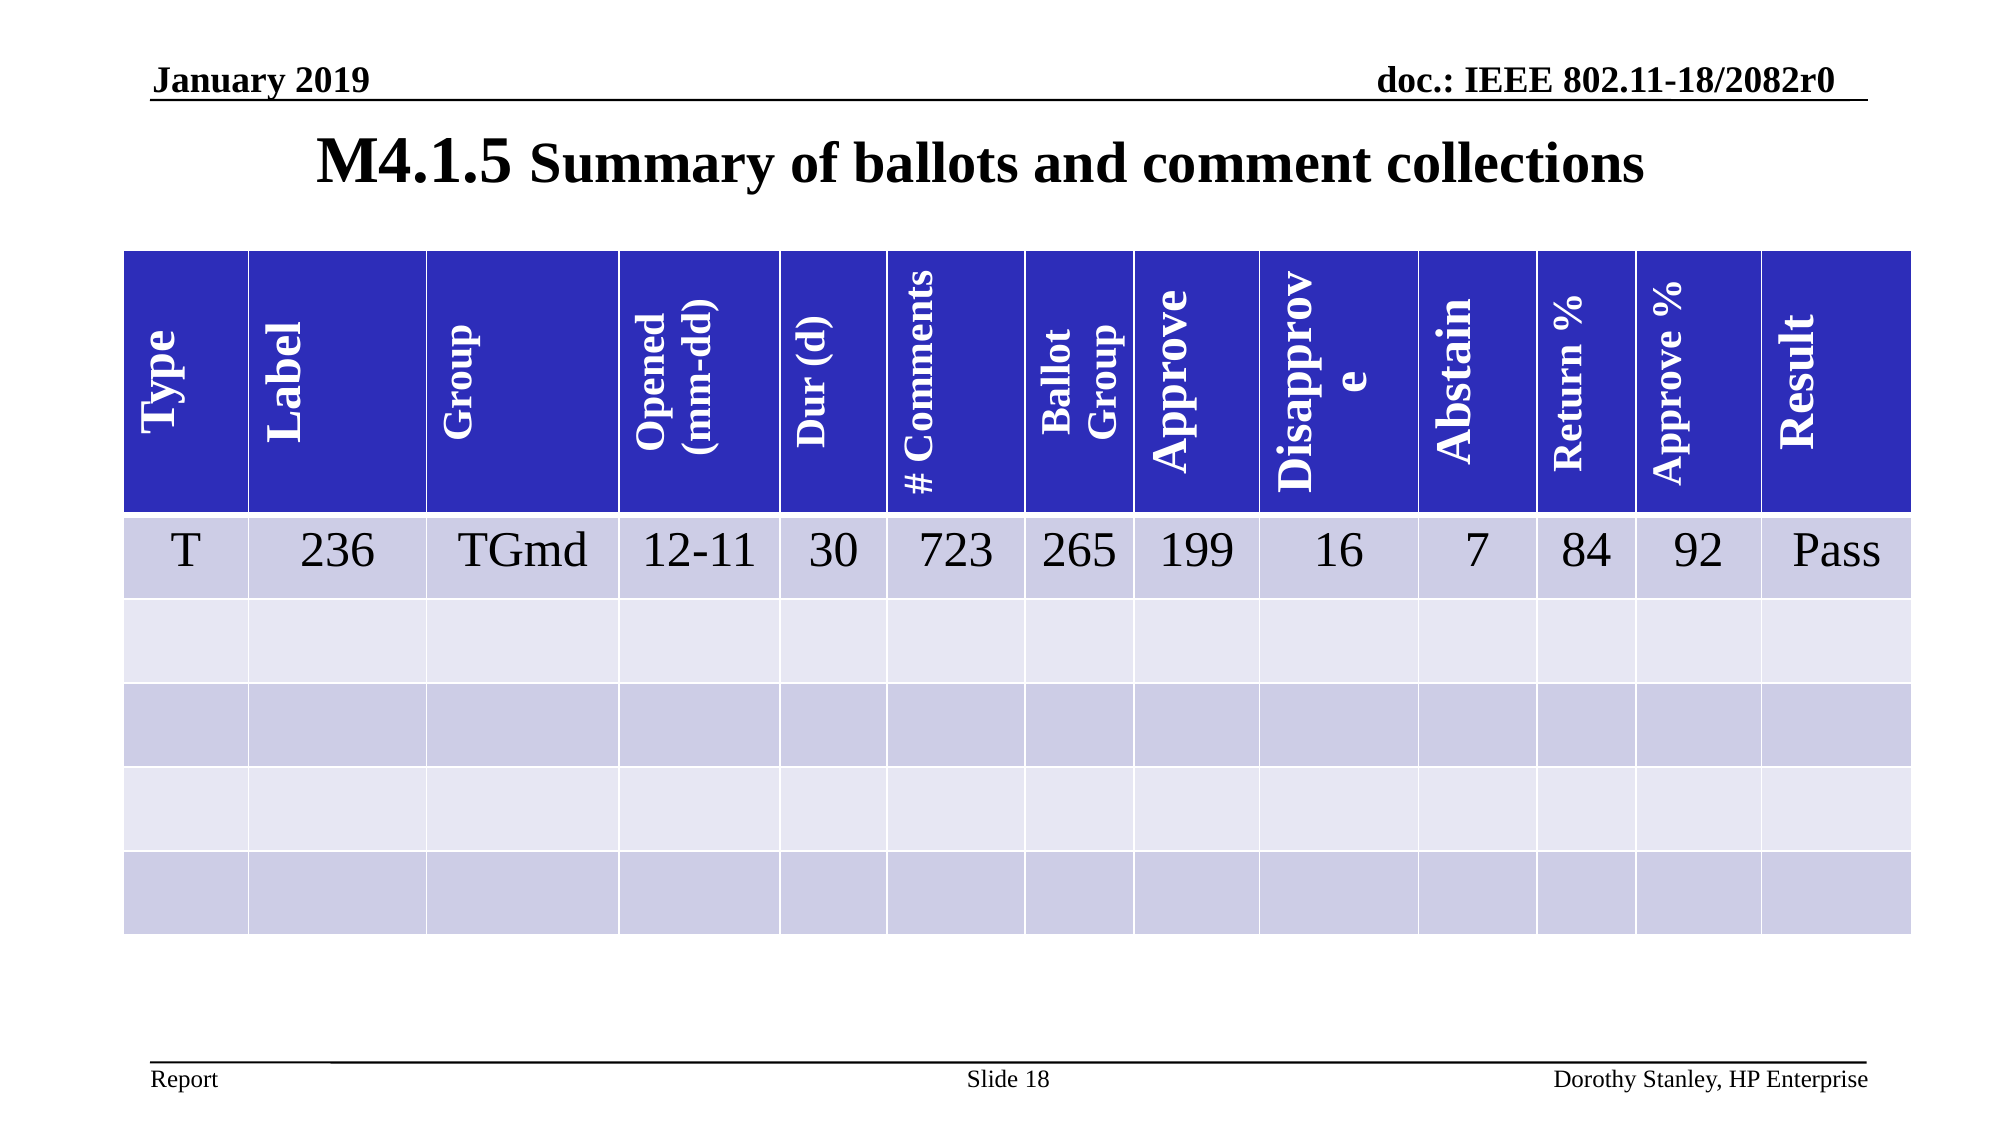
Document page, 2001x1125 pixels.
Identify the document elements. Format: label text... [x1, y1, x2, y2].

table_cell [1026, 684, 1133, 766]
table_cell [124, 768, 248, 850]
table_header Disapprove [1260, 251, 1418, 512]
slide_number Slide 18 [964, 1061, 1053, 1093]
table_cell 92 [1637, 518, 1761, 598]
table_cell [781, 684, 886, 766]
table_cell [249, 768, 426, 850]
table_cell [620, 768, 779, 850]
table_cell [427, 684, 618, 766]
table_cell T [124, 518, 248, 598]
table_header Type [124, 251, 248, 512]
table_cell [1637, 852, 1761, 934]
table_cell [620, 852, 779, 934]
table_cell [427, 600, 618, 682]
table_cell [1260, 768, 1418, 850]
table_cell 16 [1260, 518, 1418, 598]
table_cell 30 [781, 518, 886, 598]
table_cell 723 [888, 518, 1024, 598]
table_cell [1026, 600, 1133, 682]
table_cell [1135, 600, 1259, 682]
table_cell [1762, 684, 1911, 766]
table_cell [249, 852, 426, 934]
table_cell [888, 600, 1024, 682]
table_cell [888, 852, 1024, 934]
table_cell [781, 600, 886, 682]
table_cell [1538, 852, 1635, 934]
table_cell [1538, 684, 1635, 766]
table_header Approve [1135, 251, 1259, 512]
table_cell TGmd [427, 518, 618, 598]
table_cell [620, 600, 779, 682]
table_cell 265 [1026, 518, 1133, 598]
table_header Opened (mm-dd) [620, 251, 779, 512]
table_cell Pass [1762, 518, 1911, 598]
table_cell [1260, 852, 1418, 934]
table_cell 236 [249, 518, 426, 598]
table_cell [1026, 768, 1133, 850]
table_header Dur (d) [781, 251, 886, 512]
table_cell [1762, 768, 1911, 850]
table_cell [1637, 768, 1761, 850]
table_cell [249, 600, 426, 682]
table_cell [427, 768, 618, 850]
table_cell [1637, 600, 1761, 682]
table_cell [888, 768, 1024, 850]
table_cell [1419, 600, 1536, 682]
table_cell [124, 852, 248, 934]
table_cell [1135, 852, 1259, 934]
table_header Label [249, 251, 426, 512]
table_cell [1538, 600, 1635, 682]
table_cell [1419, 852, 1536, 934]
table_cell [1419, 684, 1536, 766]
table_header # Comments [888, 251, 1024, 512]
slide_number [152, 54, 406, 101]
table_cell [1762, 852, 1911, 934]
table_cell 12-11 [620, 518, 779, 598]
table_cell [1260, 600, 1418, 682]
table_header Return % [1538, 251, 1635, 512]
table_cell 199 [1135, 518, 1259, 598]
table_cell [1762, 600, 1911, 682]
table_header Group [427, 251, 618, 512]
title M4.1.5 Summary of ballots and comment collections [249, 112, 1713, 200]
table_cell [124, 684, 248, 766]
table_header Ballot Group [1026, 251, 1133, 512]
table_cell [1419, 768, 1536, 850]
table_cell [1026, 852, 1133, 934]
table_cell [427, 852, 618, 934]
table_cell [124, 600, 248, 682]
table_header Abstain [1419, 251, 1536, 512]
table_cell [1260, 684, 1418, 766]
table_cell [888, 684, 1024, 766]
table_cell [620, 684, 779, 766]
table_cell [1135, 684, 1259, 766]
table_cell [1637, 684, 1761, 766]
table_cell [1135, 768, 1259, 850]
table_header Result [1762, 251, 1911, 512]
table_cell 7 [1419, 518, 1536, 598]
table_cell 84 [1538, 518, 1635, 598]
table_cell [249, 684, 426, 766]
table_header Approve % [1637, 251, 1761, 512]
table_cell [781, 768, 886, 850]
table_cell [1538, 768, 1635, 850]
table_cell [781, 852, 886, 934]
footer Dorothy Stanley, HP Enterprise [1512, 1061, 1869, 1093]
